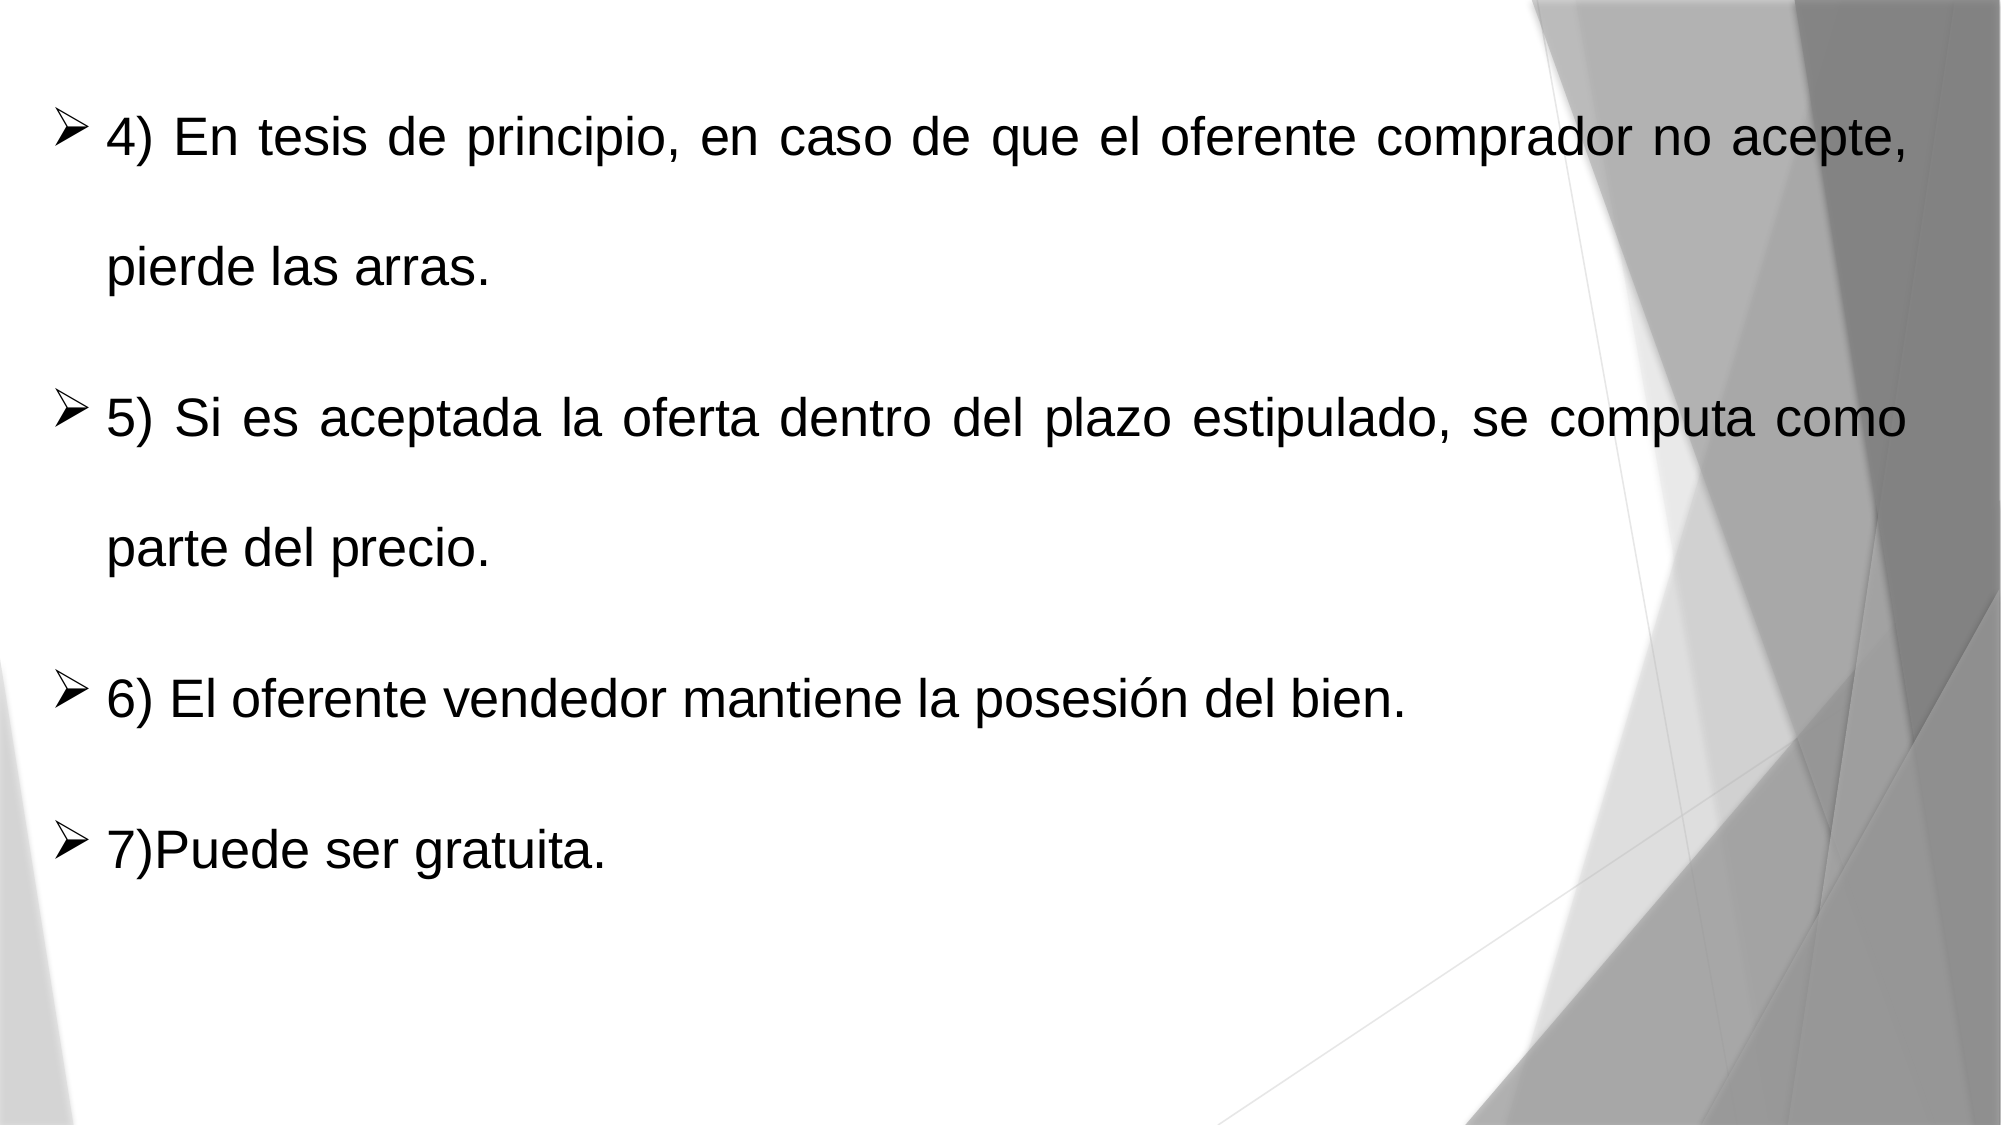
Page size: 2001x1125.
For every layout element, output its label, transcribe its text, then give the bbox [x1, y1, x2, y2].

list 4) En tesis de principio, en caso de que el oferente comprador no acepte, pierde las arras. 5) Si es aceptada la oferta dentro del plazo estipulado, se computa como parte del precio. 6) El oferente vendedor mantiene la posesión del bien. 7)Puede ser gratuita. [35, 28, 1924, 1097]
